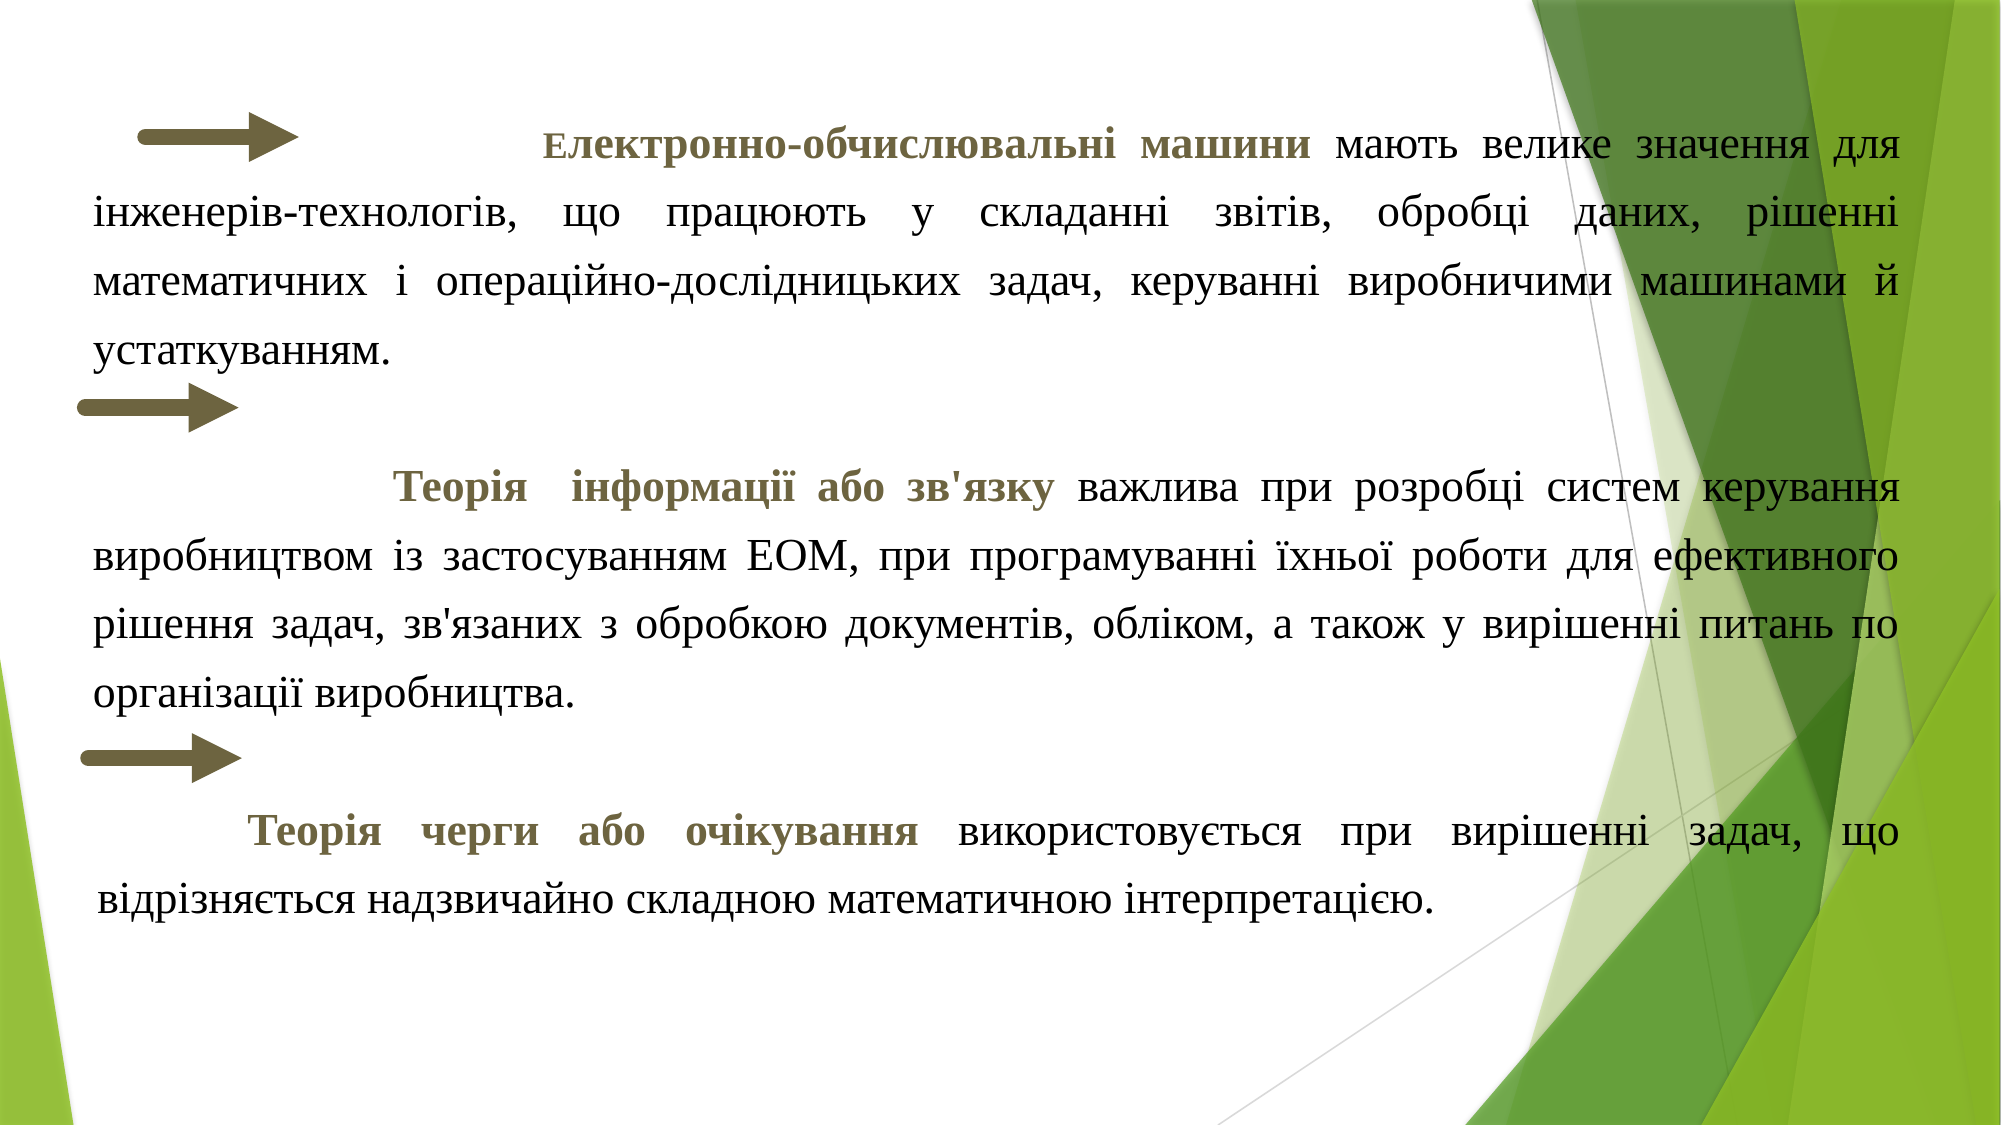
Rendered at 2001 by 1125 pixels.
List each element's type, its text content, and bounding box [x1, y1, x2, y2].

text_box Електронно-обчислювальні машини мають велике значення для інженерів-технологів, що працюють у складанні звітів, обробці даних, рішенні математичних і операційно-дослідницьких задач, керуванні виробничими машинами й устаткуванням. Теорія інформації або зв'язку важлива при розробці систем керування виробництвом із застосуванням ЕОМ, при програмуванні їхньої роботи для ефективного рішення задач, зв'язаних з обробкою документів, обліком, а також у вирішенні питань по організації виробництва. Теорія черги або очікування використовується при вирішенні задач, що відрізняється надзвичайно складною математичною інтерпретацією. [78, 91, 1916, 931]
